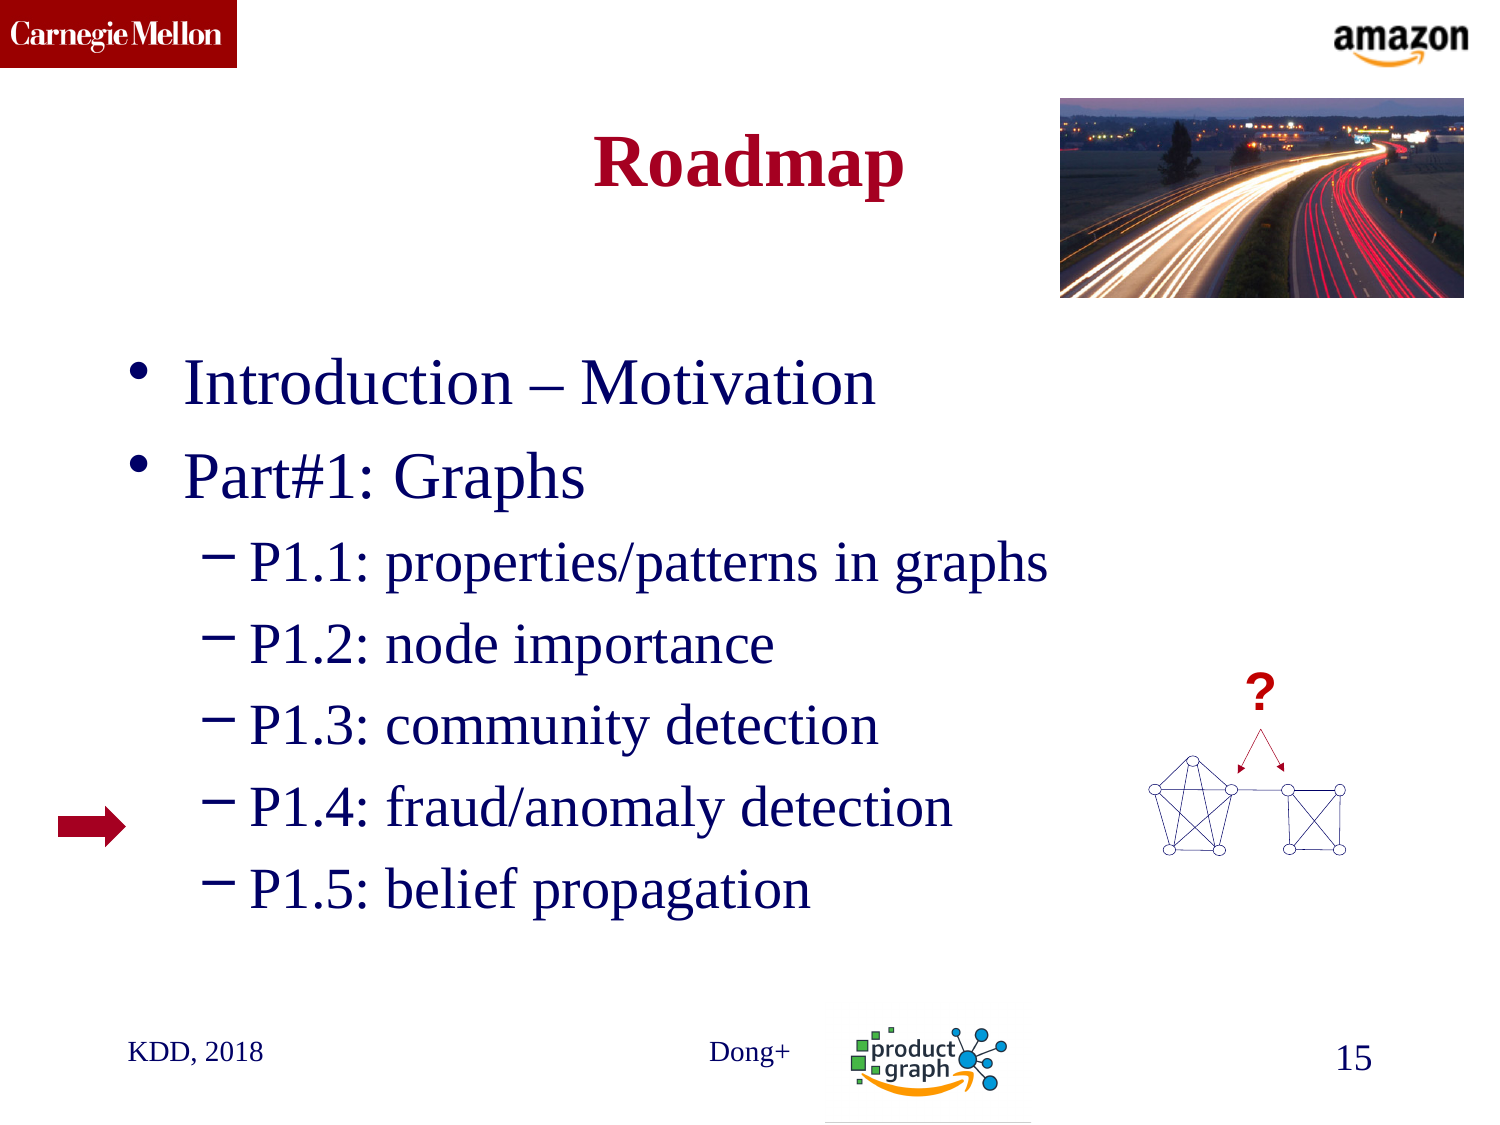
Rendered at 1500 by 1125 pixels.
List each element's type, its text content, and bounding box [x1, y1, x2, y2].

title Roadmap [112, 99, 1058, 213]
picture [0, 0, 237, 68]
picture [1322, 4, 1484, 88]
list Introduction – Motivation Part#1: Graphs P1.1: properties/patterns in graphs P1.2: node importance P1.3: community detection P1.4: fraud/anomaly detection P1.5: belief propagation [112, 237, 1388, 1001]
slide_number 15 [1074, 1024, 1388, 1101]
footer Dong+ [512, 1024, 988, 1101]
slide_number KDD, 2018 [112, 1024, 426, 1101]
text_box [1260, 729, 1285, 772]
text_box [58, 805, 126, 848]
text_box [1148, 755, 1346, 856]
text_box ? [1229, 649, 1293, 729]
picture [1060, 98, 1464, 299]
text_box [1237, 729, 1259, 774]
